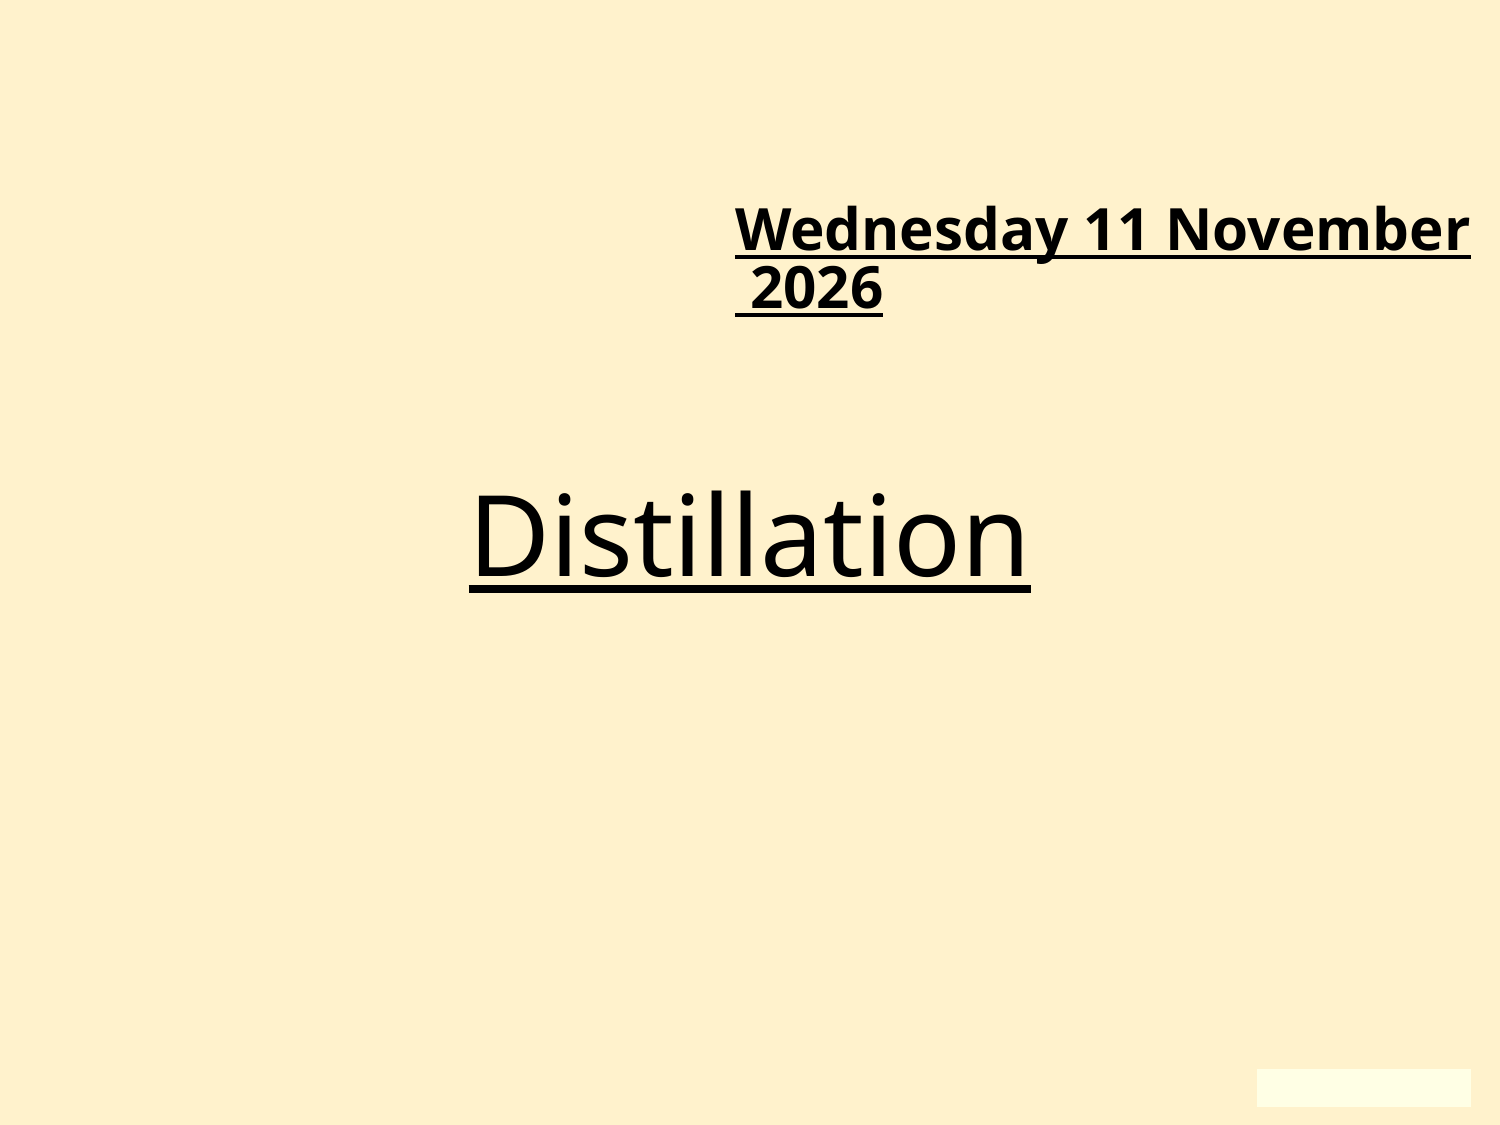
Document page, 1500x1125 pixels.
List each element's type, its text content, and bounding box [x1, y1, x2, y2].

text_box Friday, 02 October 2020 [720, 184, 1500, 279]
title Distillation [187, 362, 1313, 612]
text_box [1257, 1069, 1471, 1107]
